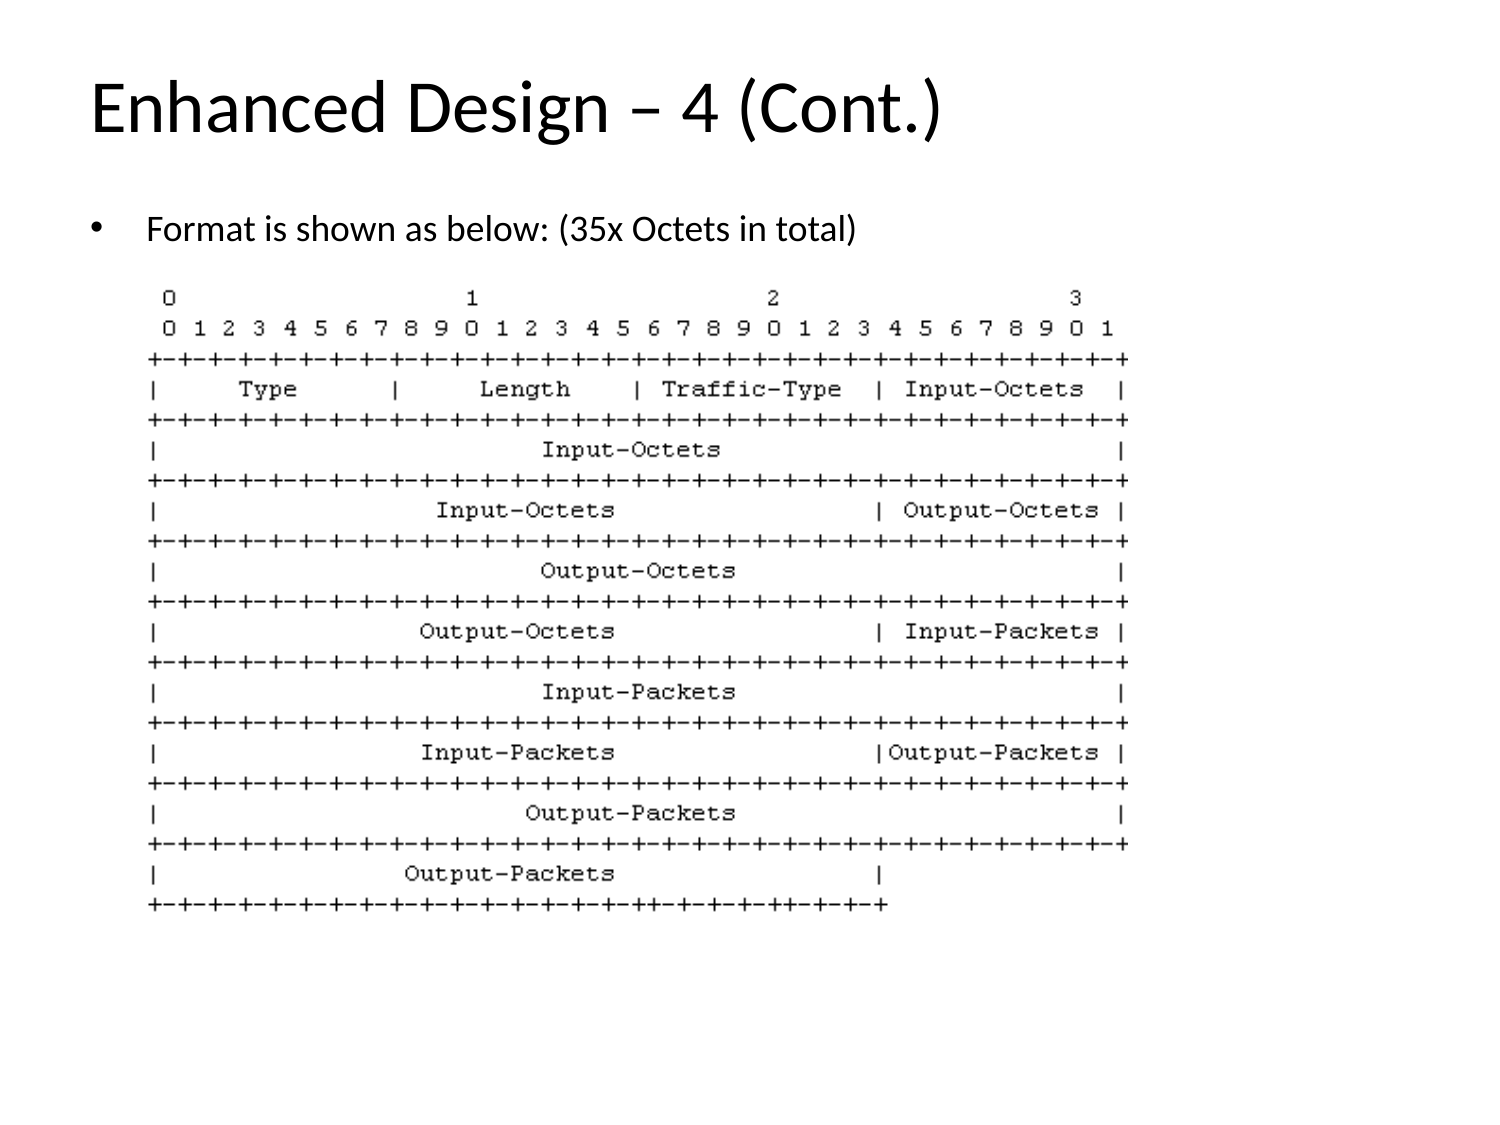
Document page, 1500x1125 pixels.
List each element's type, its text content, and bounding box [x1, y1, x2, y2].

title Enhanced Design – 4 (Cont.) [75, 45, 1425, 161]
list Format is shown as below: (35x Octets in total) [75, 196, 1425, 268]
picture [147, 285, 1129, 921]
